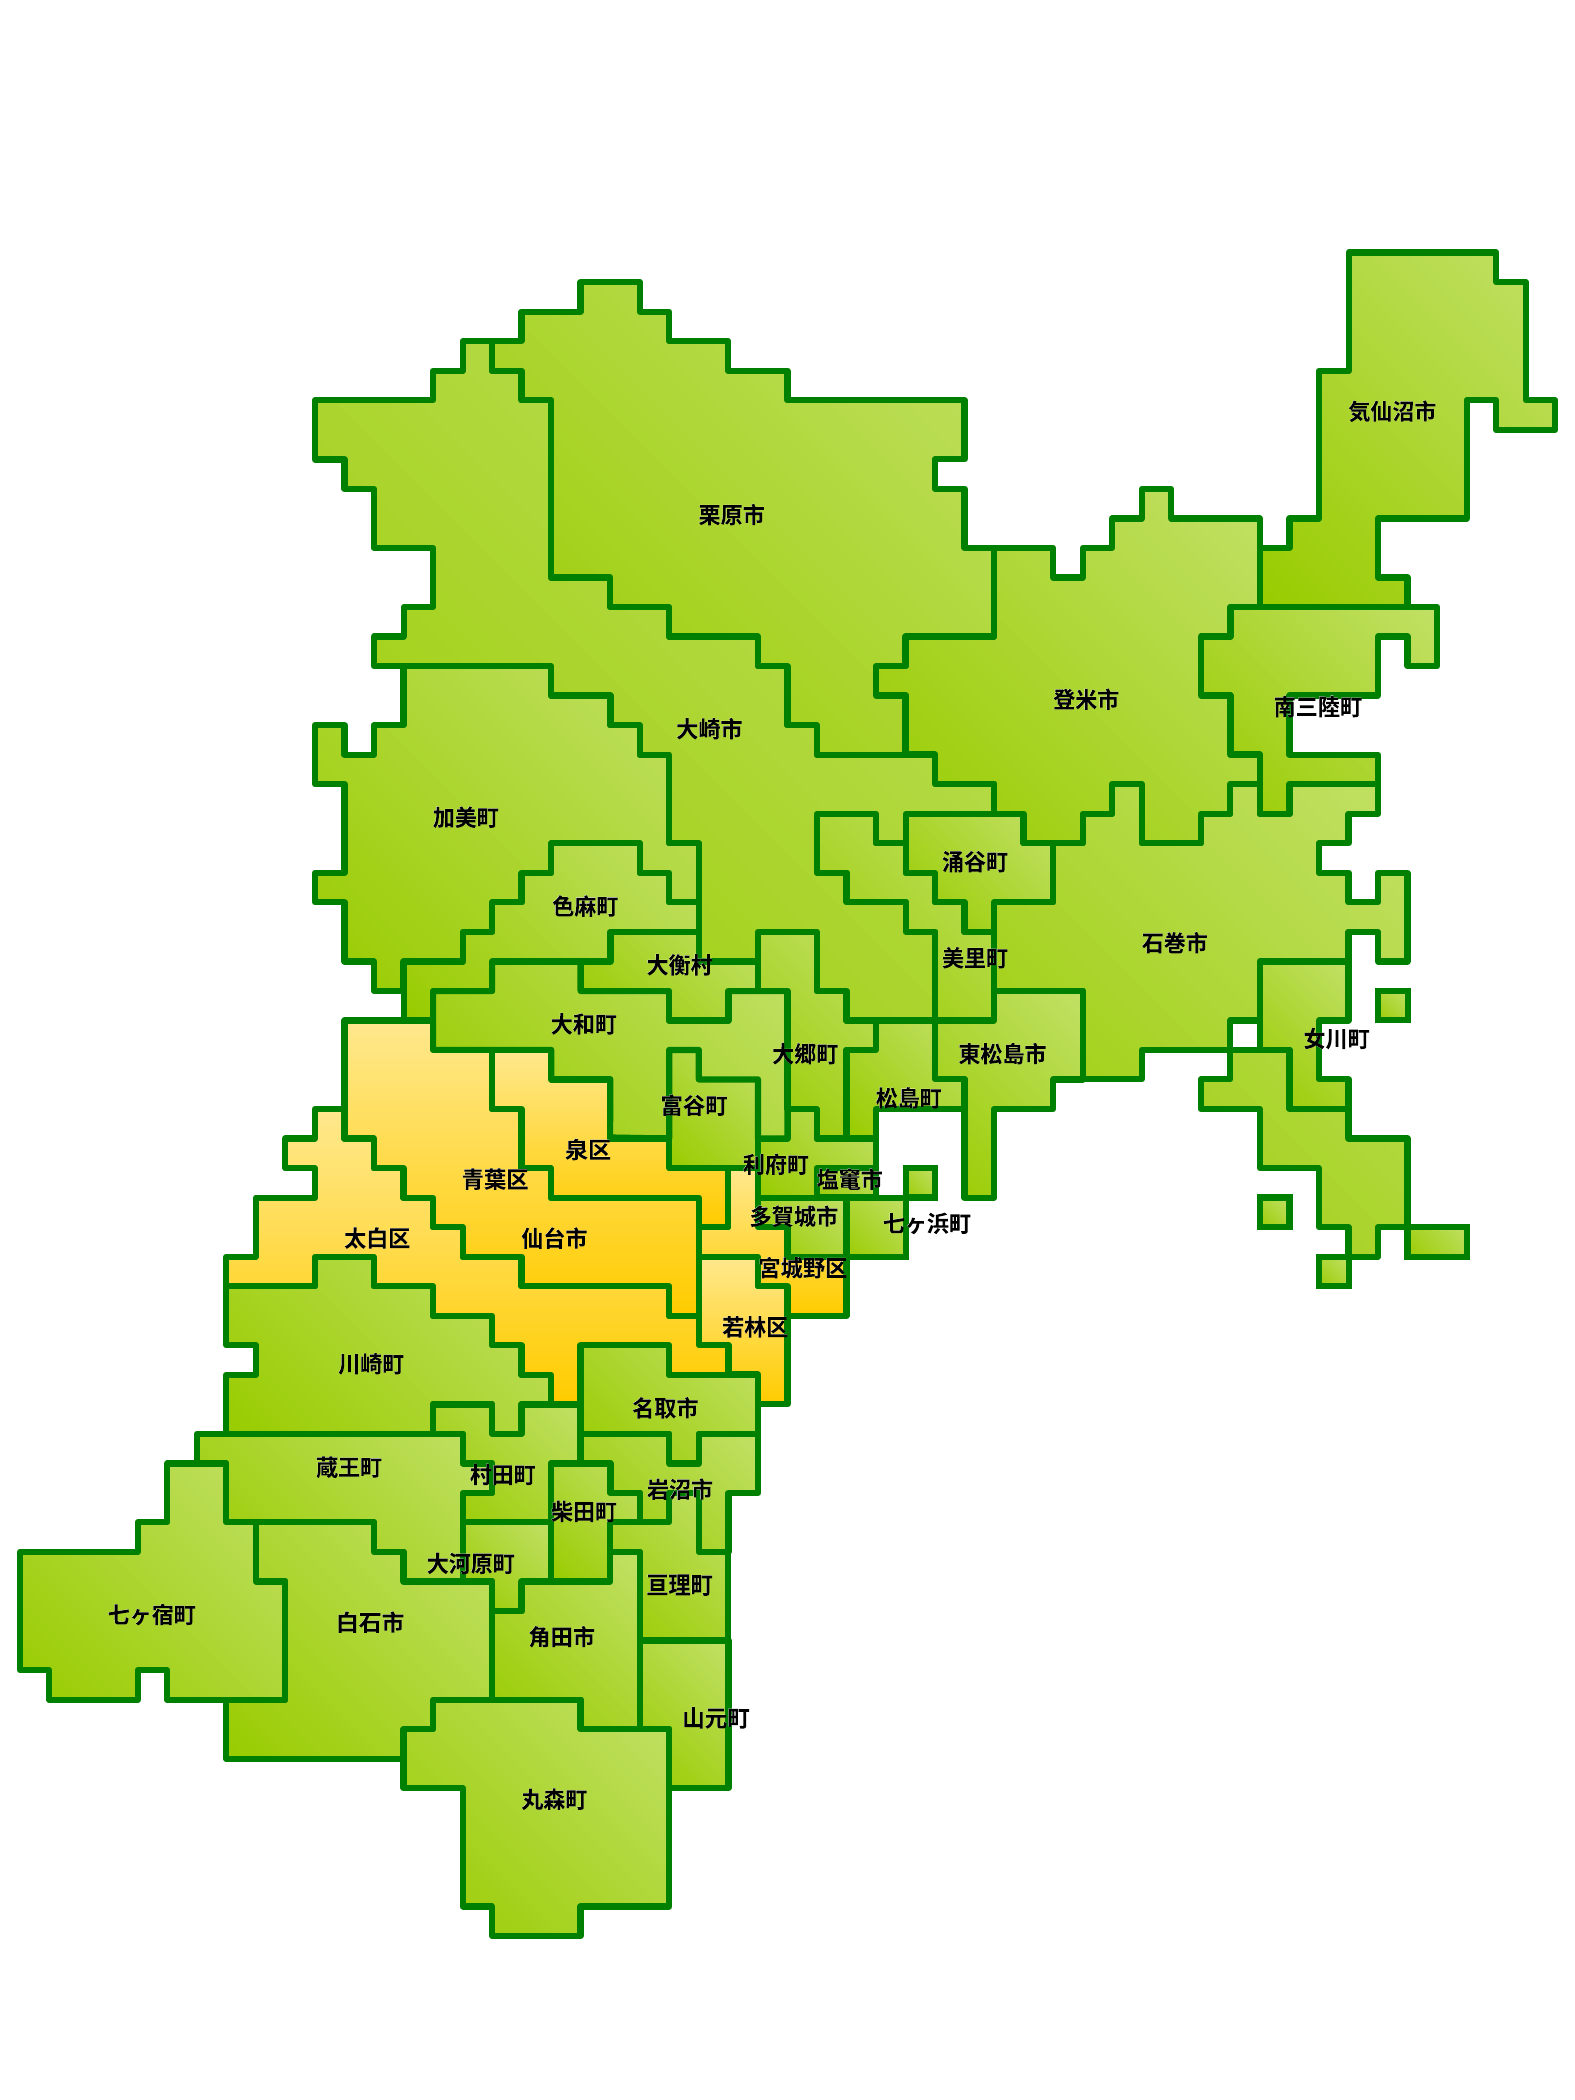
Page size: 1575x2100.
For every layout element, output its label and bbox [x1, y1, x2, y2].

text_box [550, 1500, 617, 1523]
text_box [742, 1153, 809, 1176]
text_box [1053, 687, 1119, 711]
text_box [875, 1086, 942, 1109]
text_box [344, 1226, 410, 1250]
text_box [1141, 931, 1208, 954]
text_box [646, 1573, 713, 1597]
text_box [338, 1352, 404, 1375]
text_box [432, 805, 499, 829]
text_box [427, 1551, 515, 1575]
text_box [521, 1787, 587, 1811]
text_box [316, 1455, 382, 1479]
text_box [942, 946, 1008, 969]
text_box [646, 1477, 713, 1501]
text_box [683, 1706, 750, 1730]
text_box [225, 1020, 847, 1405]
text_box [338, 1610, 404, 1634]
text_box [565, 1138, 611, 1161]
text_box [883, 1212, 971, 1235]
text_box [469, 1463, 536, 1486]
text_box [521, 1226, 587, 1250]
text_box [462, 1167, 528, 1191]
text_box [528, 1625, 595, 1648]
text_box [722, 1315, 788, 1338]
text_box [750, 1204, 838, 1228]
text_box [958, 1042, 1047, 1065]
text_box [759, 1256, 847, 1279]
text_box [108, 1603, 196, 1626]
text_box [1303, 1027, 1370, 1050]
text_box [942, 850, 1008, 873]
text_box [19, 252, 1556, 1937]
text_box [698, 503, 765, 526]
text_box [1348, 399, 1436, 423]
text_box [550, 1012, 617, 1036]
text_box [632, 1396, 698, 1419]
text_box [772, 1042, 838, 1065]
text_box [661, 1093, 728, 1117]
text_box [816, 1167, 883, 1191]
text_box [552, 894, 618, 918]
text_box [676, 717, 743, 740]
text_box [1274, 695, 1362, 718]
text_box [646, 953, 713, 976]
